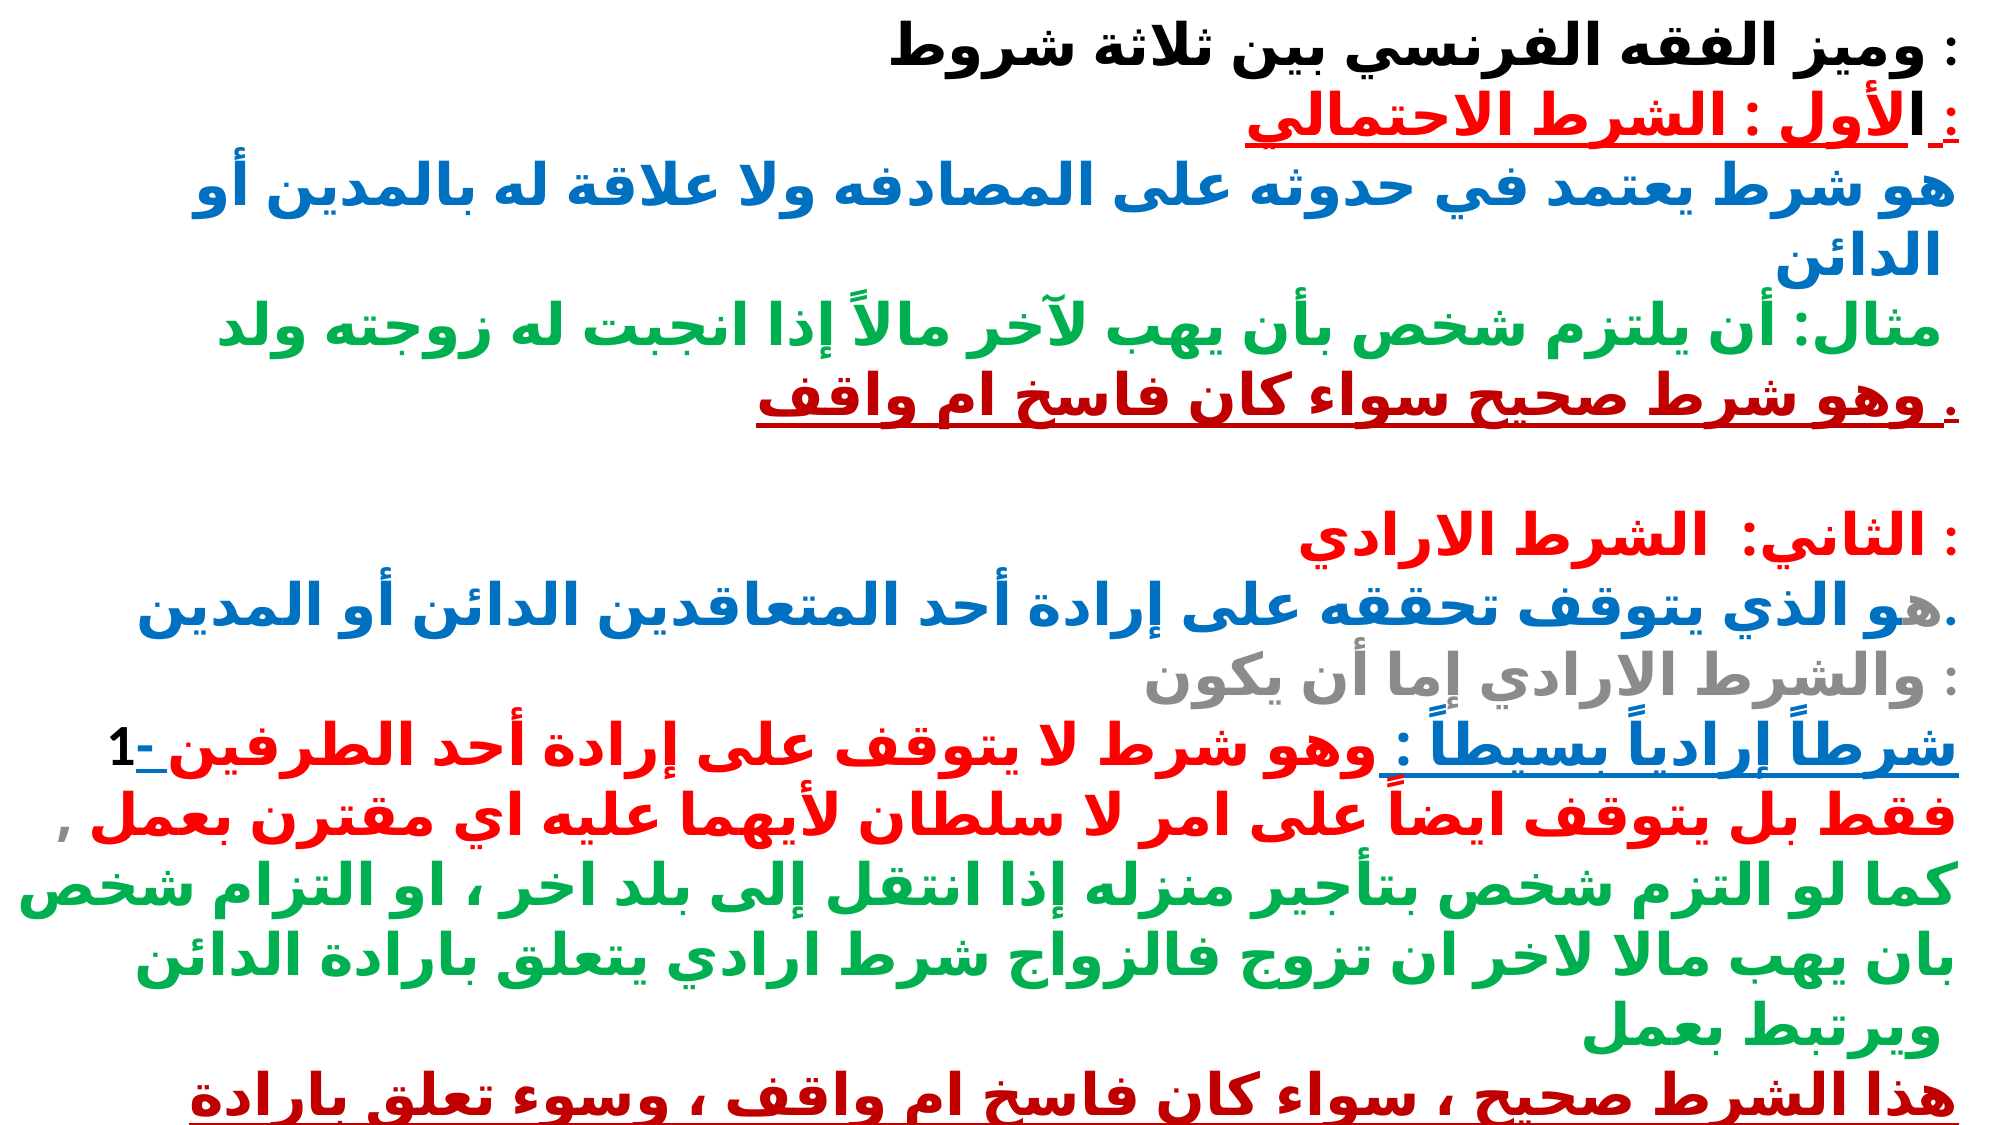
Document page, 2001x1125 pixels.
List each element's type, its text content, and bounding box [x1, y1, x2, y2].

text_box وميز الفقه الفرنسي بين ثلاثة شروط : الأول : الشرط الاحتمالي : هو شرط يعتمد في حدوثه على المصادفه ولا علاقة له بالمدين أو الدائن مثال: أن يلتزم شخص بأن يهب لآخر مالاً إذا انجبت له زوجته ولد وهو شرط صحيح سواء كان فاسخ ام واقف . الثاني: الشرط الارادي : هو الذي يتوقف تحققه على إرادة أحد المتعاقدين الدائن أو المدين. والشرط الارادي إما أن يكون : 1- شرطاً إرادياً بسيطاً : وهو شرط لا يتوقف على إرادة أحد الطرفين فقط بل يتوقف ايضاً على امر لا سلطان لأيهما عليه اي مقترن بعمل , كما لو التزم شخص بتأجير منزله إذا انتقل إلى بلد اخر ، او التزام شخص بان يهب مالا لاخر ان تزوج فالزواج شرط ارادي يتعلق بارادة الدائن ويرتبط بعمل هذا الشرط صحيح ، سواء كان فاسخ ام واقف ، وسوء تعلق بارادة الدائن ام ارادة المدين . [0, 0, 1974, 1125]
